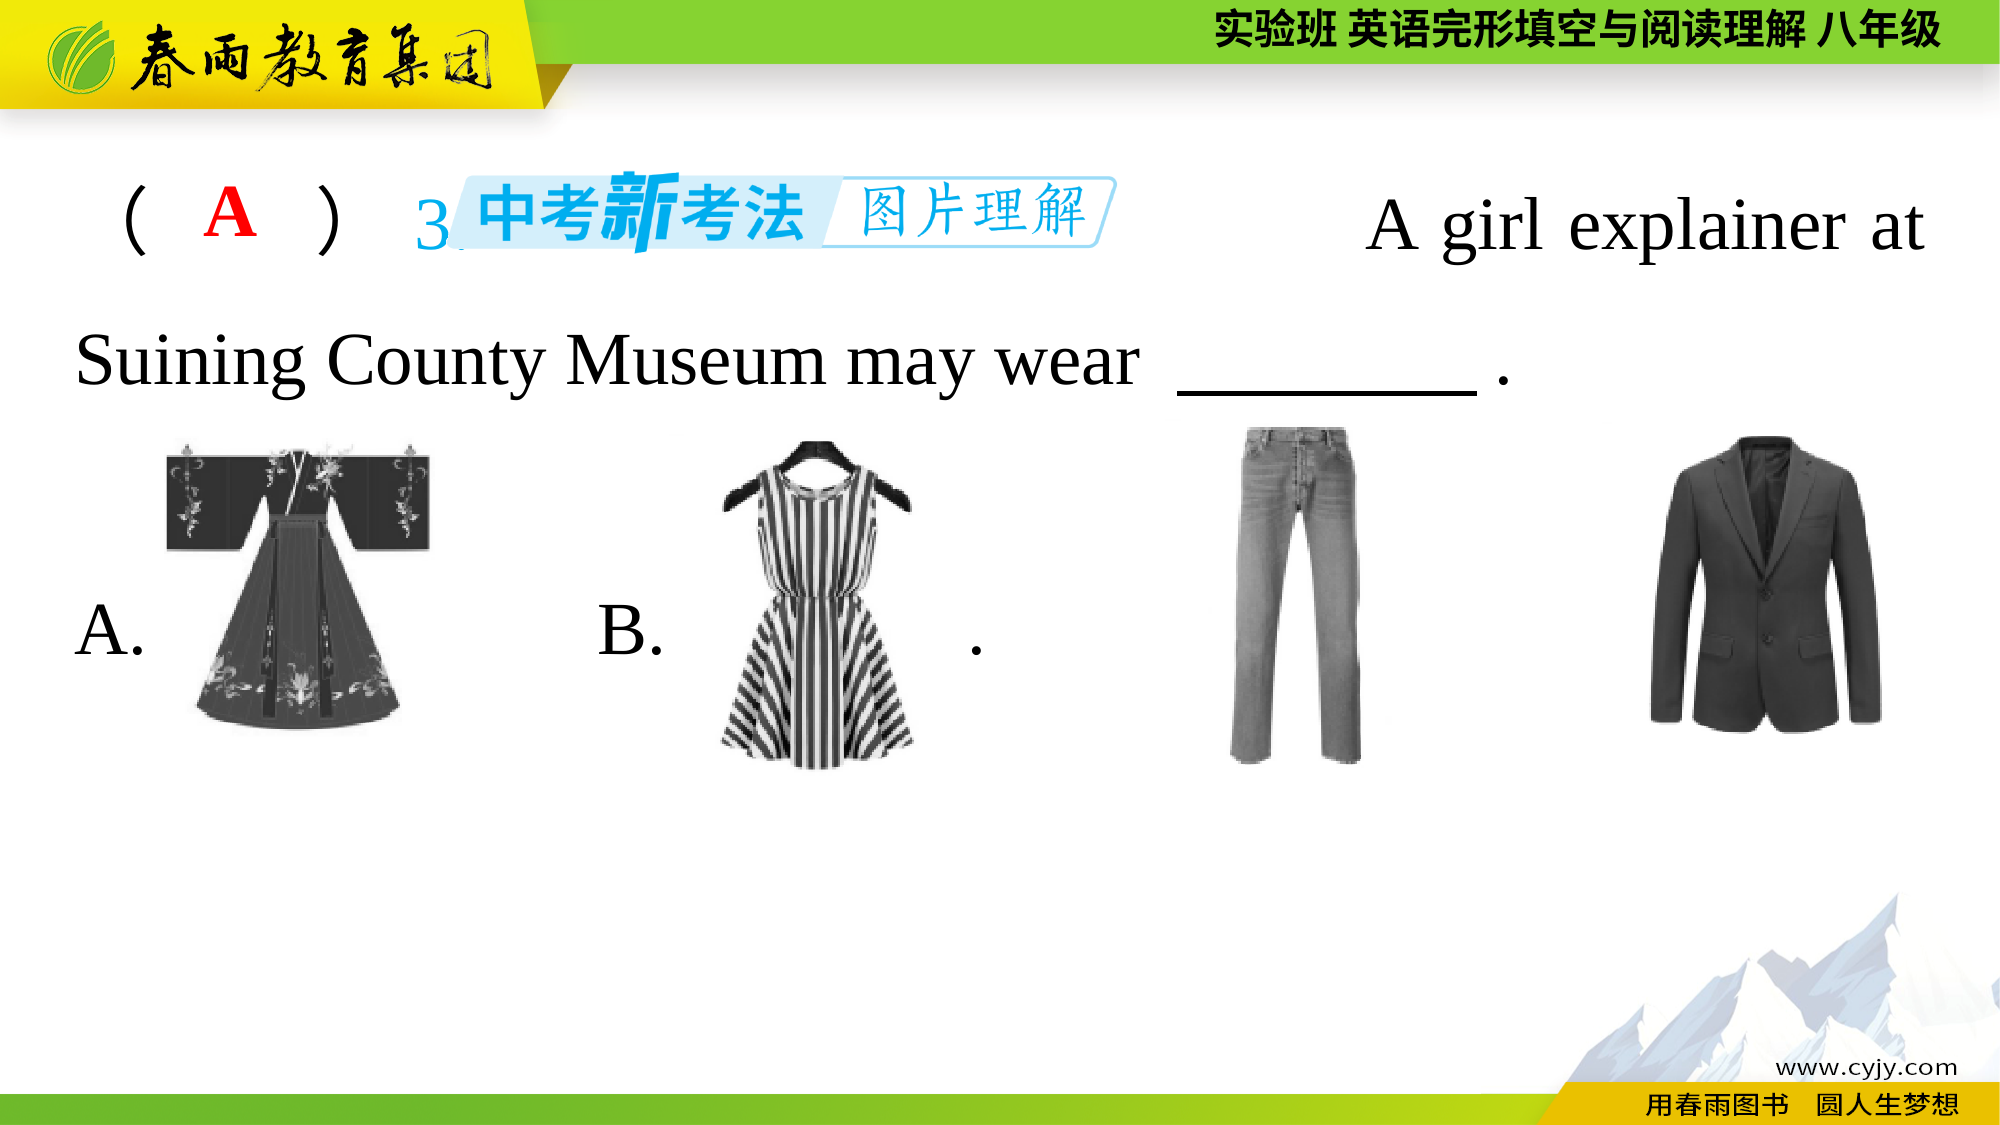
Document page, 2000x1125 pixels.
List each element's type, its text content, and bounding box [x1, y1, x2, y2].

text_box A [188, 153, 273, 259]
picture [0, 0, 2000, 1125]
list （ ）3. A girl explainer at Suining County Museum may wear . A. B. C. D. [59, 122, 1944, 683]
